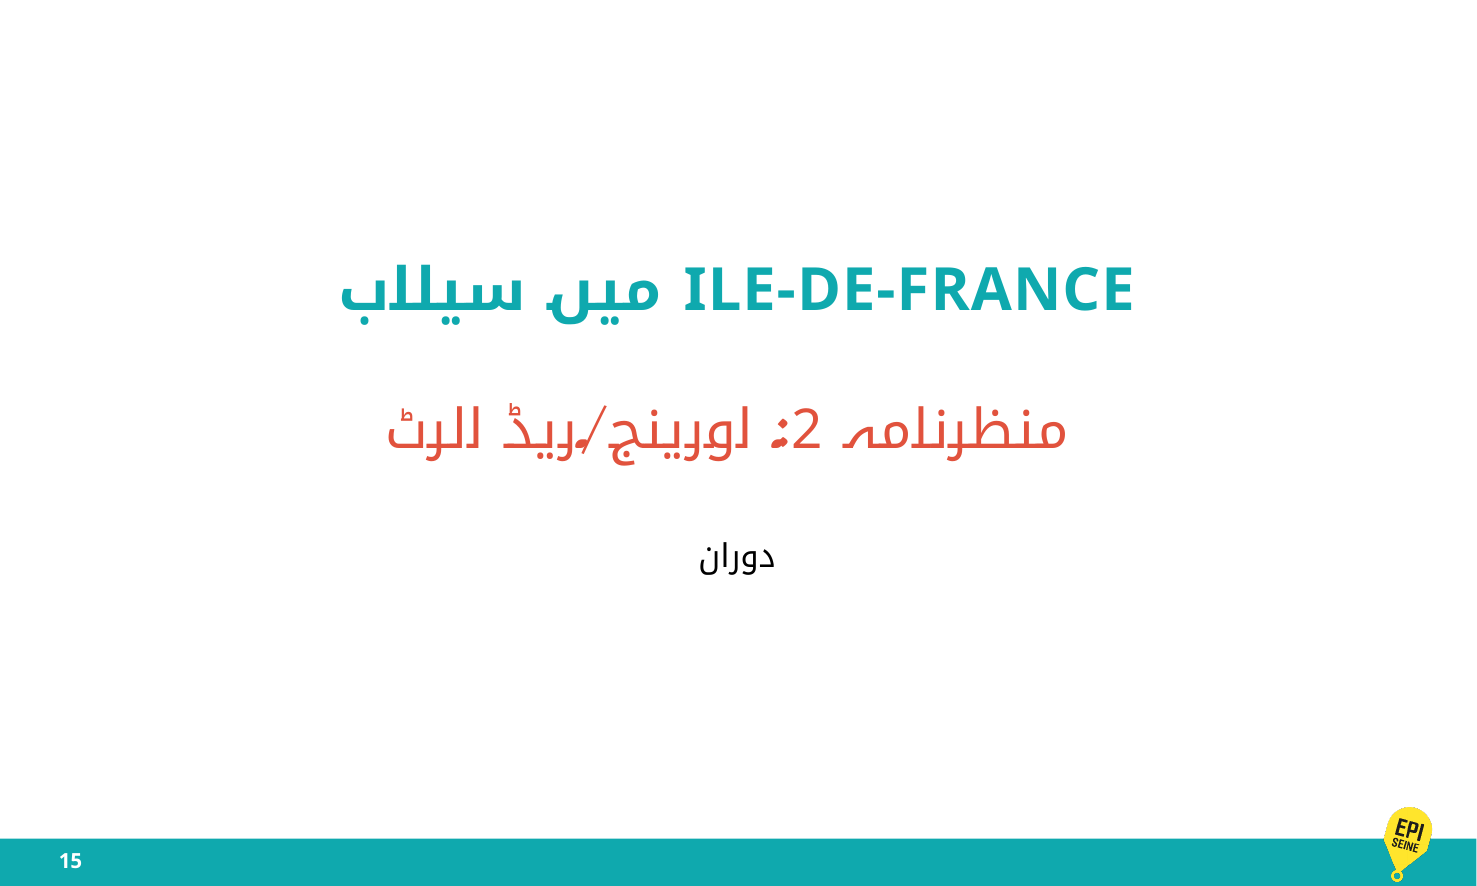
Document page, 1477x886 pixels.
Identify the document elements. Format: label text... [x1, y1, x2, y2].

text_box دوران [444, 534, 1032, 575]
picture [1381, 805, 1433, 883]
text_box ILE-DE-FRANCE میں سیلاب منظرنامہ 2: اورینج/ریڈ الرٹ [189, 250, 1287, 460]
